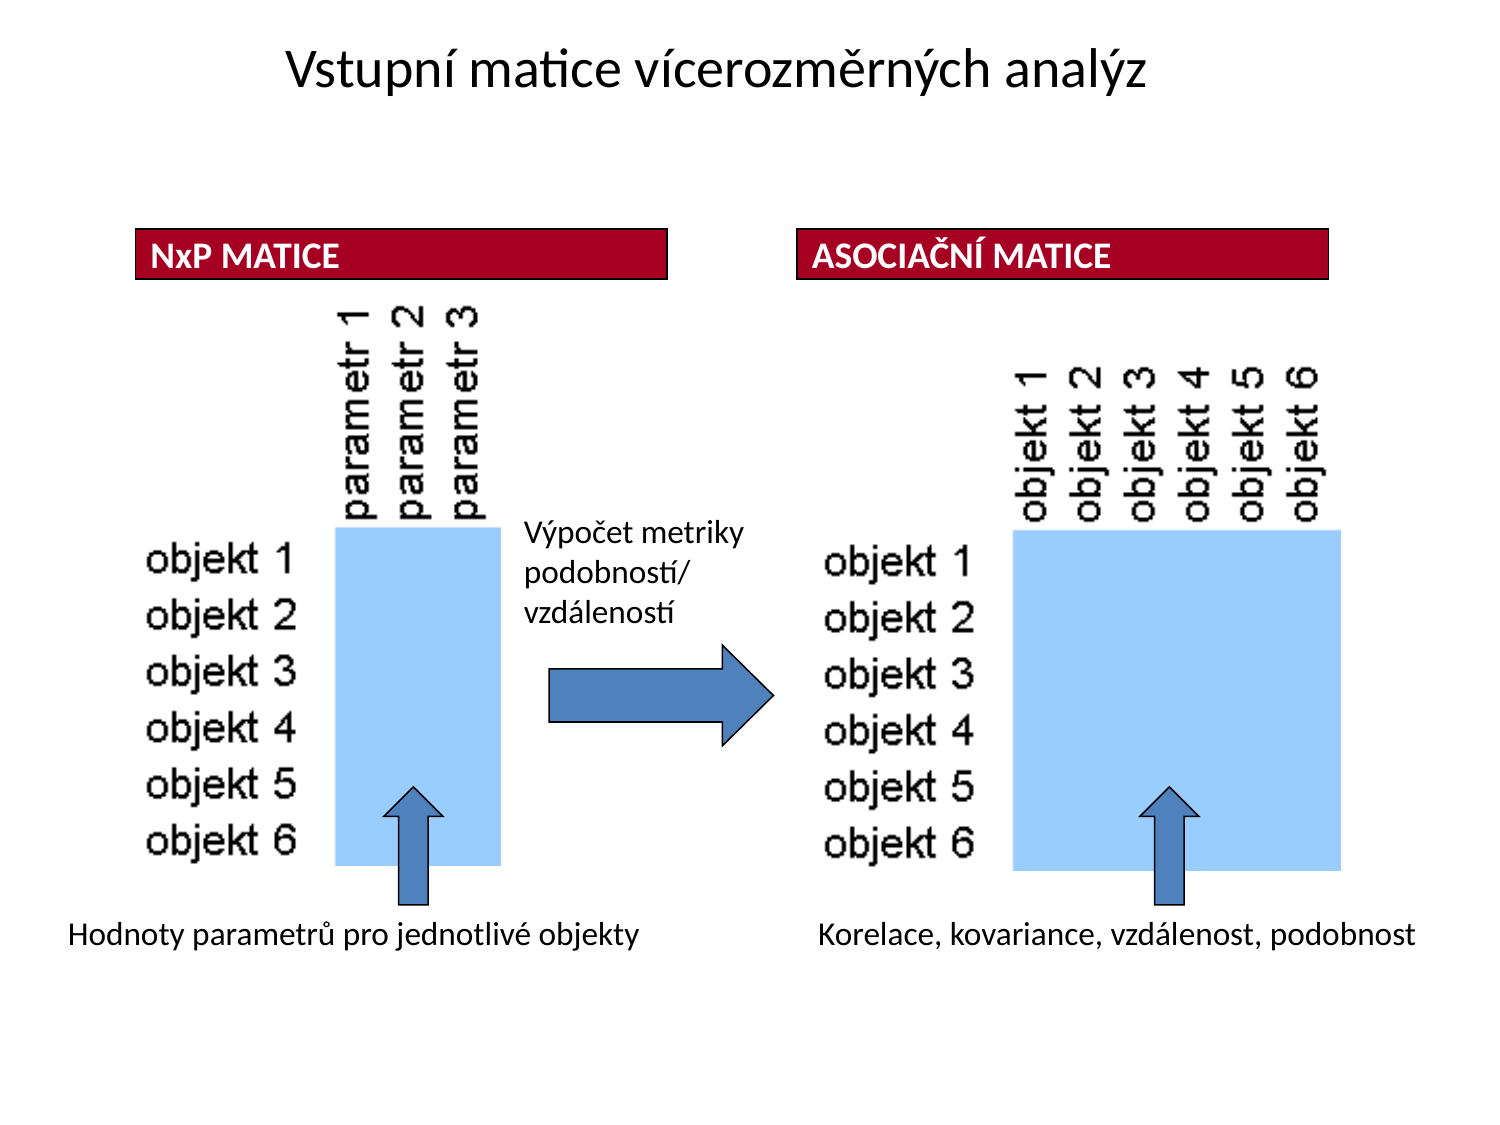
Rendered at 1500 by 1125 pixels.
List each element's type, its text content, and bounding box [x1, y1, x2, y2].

title Vstupní matice vícerozměrných analýz [76, 23, 1383, 107]
text_box Hodnoty parametrů pro jednotlivé objekty [53, 904, 685, 960]
text_box [1154, 880, 1185, 905]
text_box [808, 349, 1341, 871]
text_box [398, 875, 429, 905]
text_box Výpočet metriky podobností/ vzdáleností [509, 503, 803, 638]
text_box ASOCIAČNÍ MATICE [797, 228, 1329, 279]
text_box [549, 645, 774, 746]
text_box NxP MATICE [135, 228, 667, 279]
text_box Korelace, kovariance, vzdálenost, podobnost [803, 904, 1436, 960]
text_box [135, 290, 501, 867]
